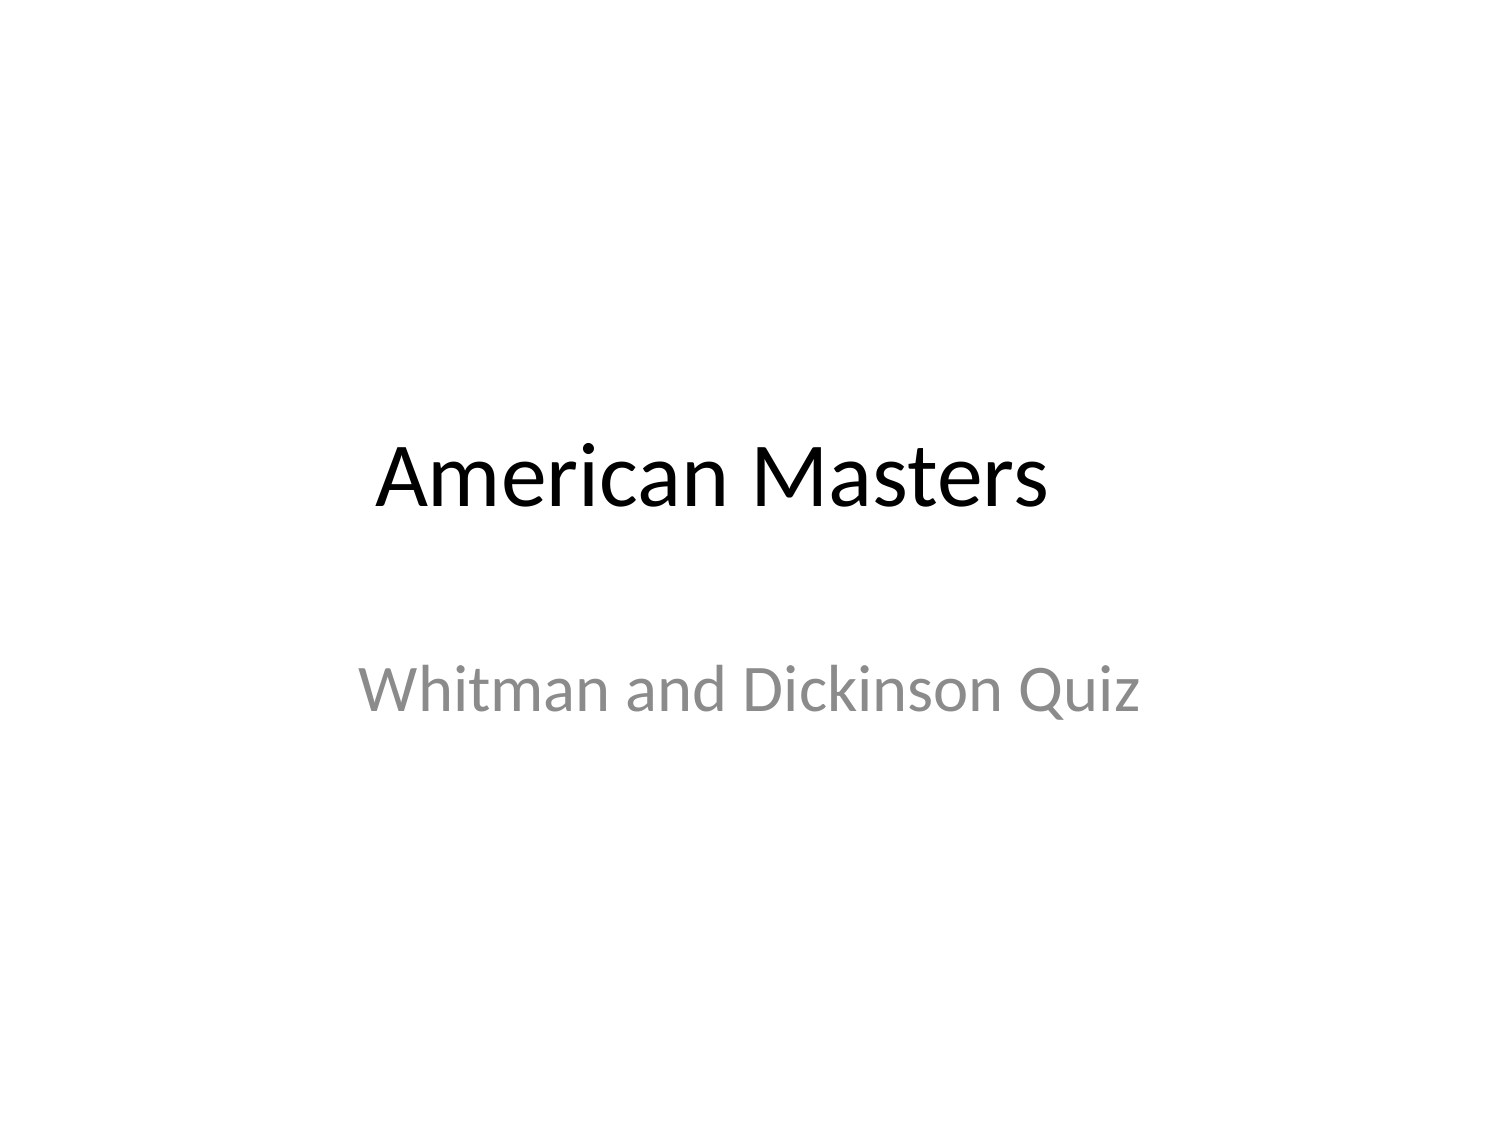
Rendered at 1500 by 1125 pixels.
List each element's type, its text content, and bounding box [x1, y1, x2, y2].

title American Masters [112, 349, 1388, 591]
subtitle Whitman and Dickinson Quiz [225, 637, 1275, 925]
